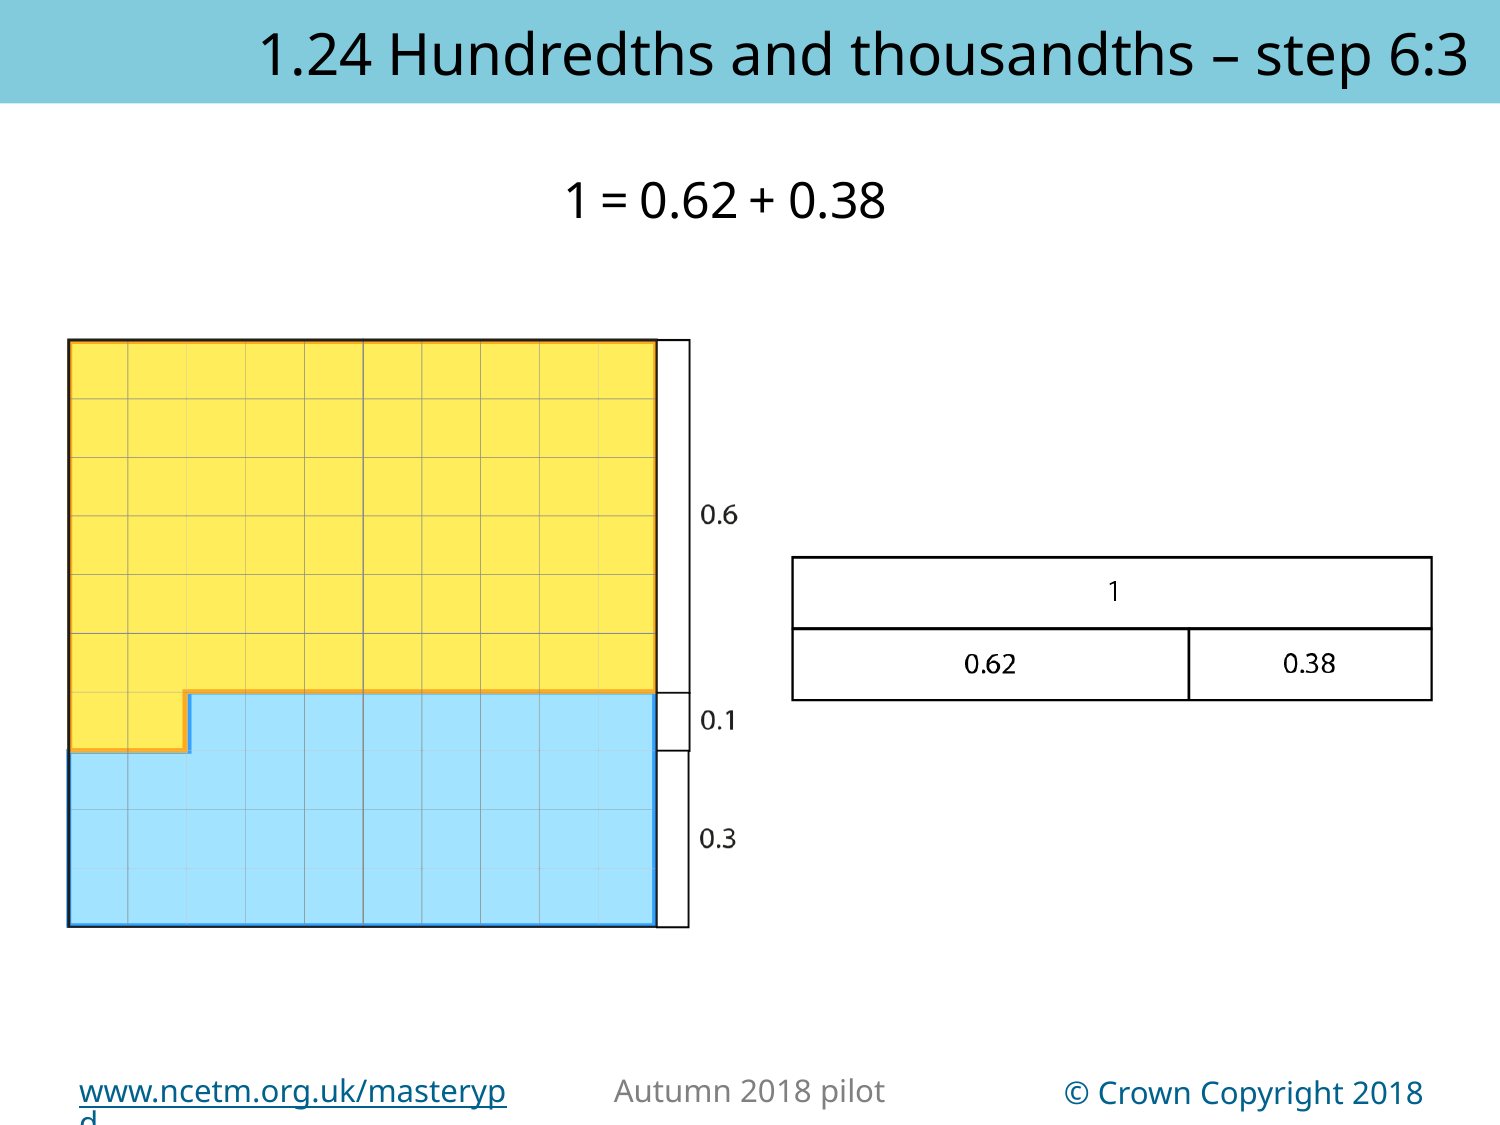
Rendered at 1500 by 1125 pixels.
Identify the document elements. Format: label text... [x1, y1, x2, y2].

text_box 0.38 [773, 161, 902, 237]
text_box 0.62 [625, 161, 734, 237]
text_box + [734, 161, 773, 237]
text_box = [585, 161, 625, 237]
picture [773, 551, 1451, 706]
list 1.24 Hundredths and thousandths – step 6:3 [0, 0, 1500, 104]
picture [66, 336, 738, 932]
text_box 1 [549, 161, 585, 237]
